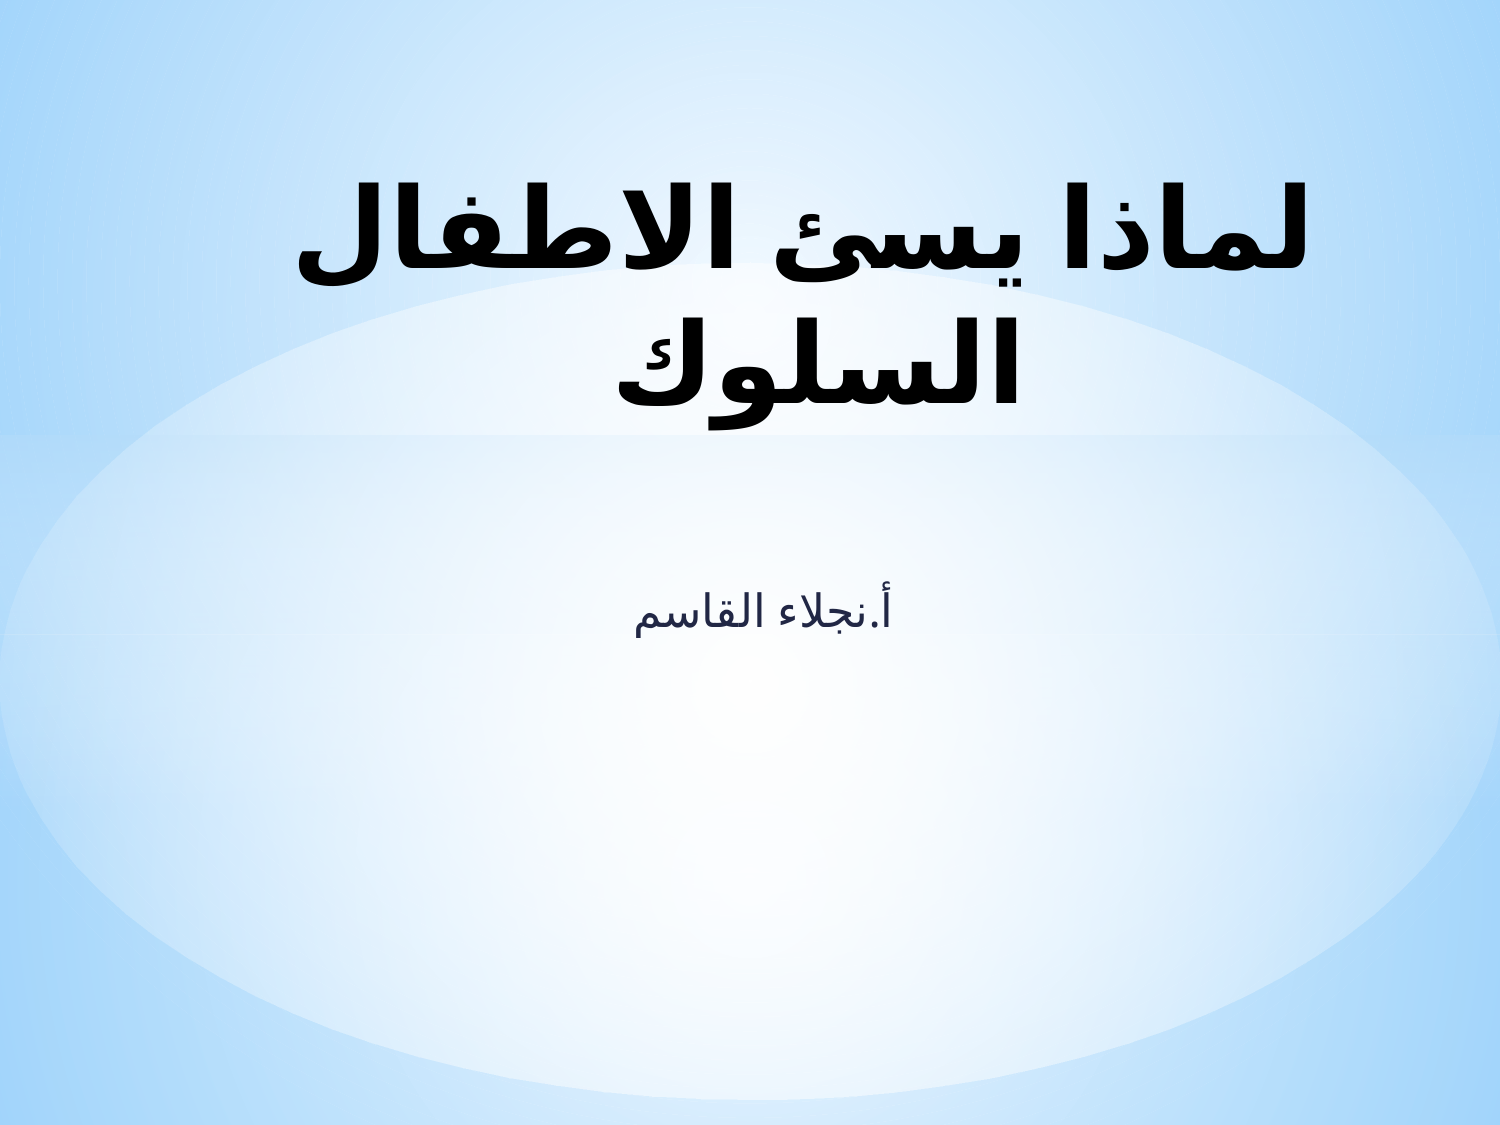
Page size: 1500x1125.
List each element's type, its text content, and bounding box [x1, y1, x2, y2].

title لماذا يسئ الاطفال السلوك [230, 149, 1408, 444]
subtitle أ.نجلاء القاسم [301, 574, 1226, 719]
